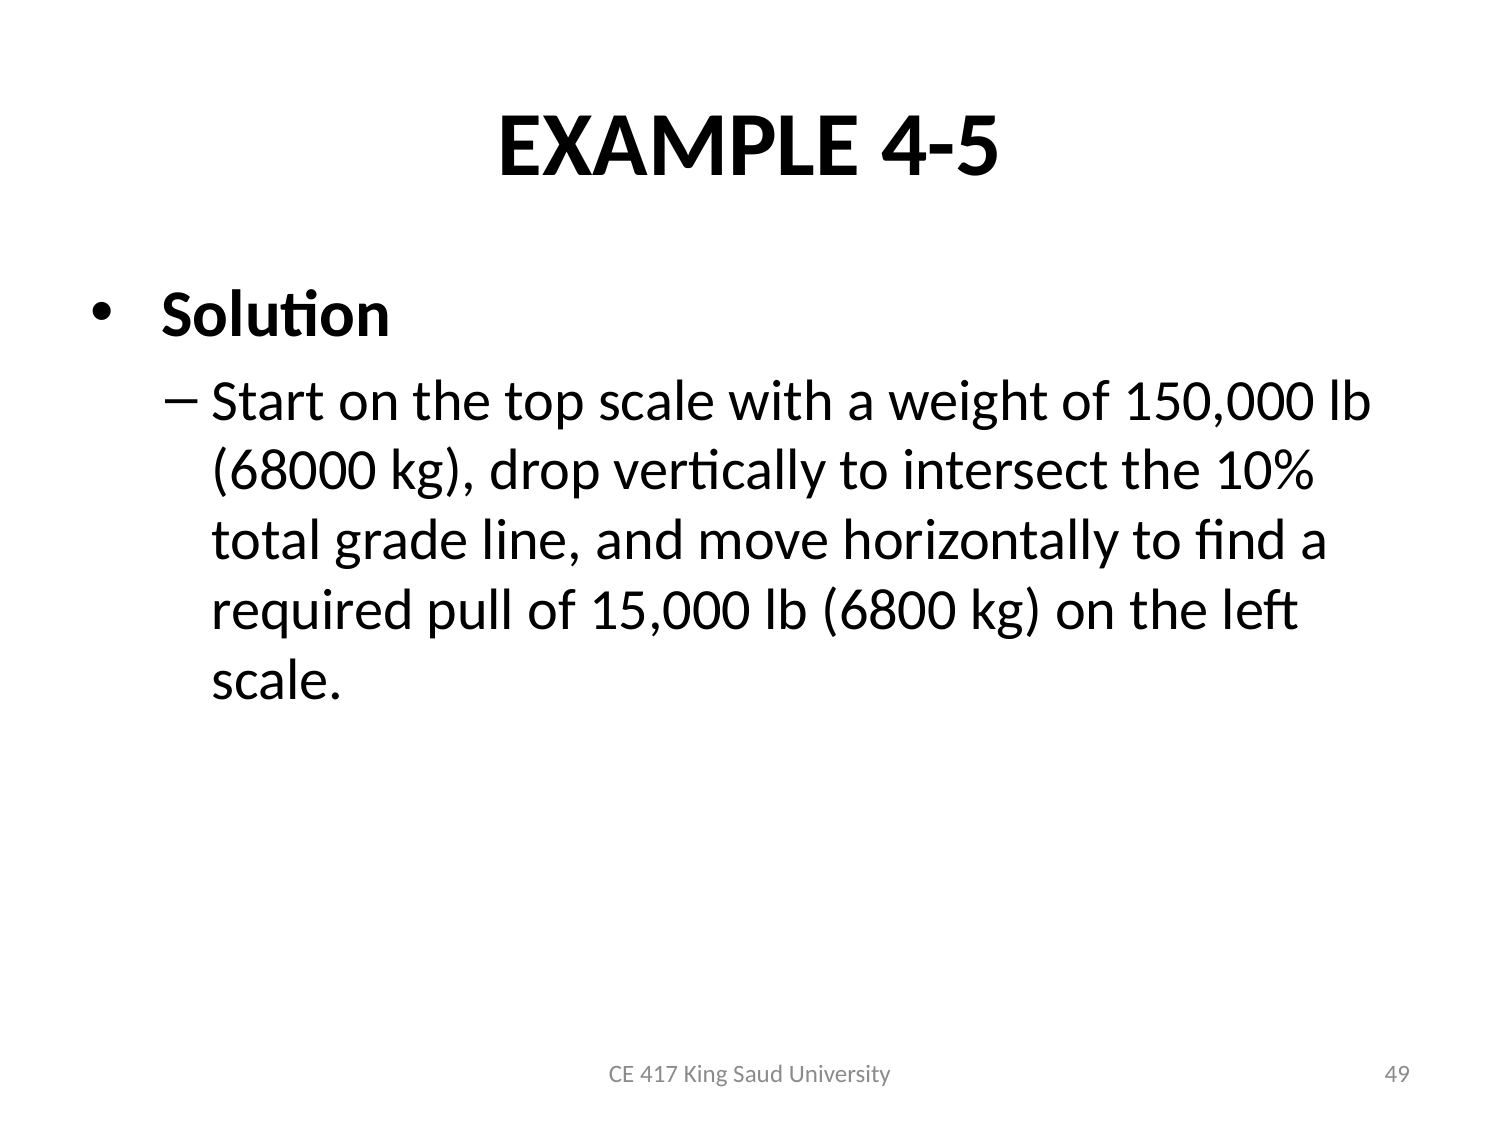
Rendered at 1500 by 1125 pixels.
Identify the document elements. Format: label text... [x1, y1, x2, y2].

slide_number 49 [1074, 1042, 1425, 1103]
list Solution Start on the top scale with a weight of 150,000 lb (68000 kg), drop vertically to intersect the 10% total grade line, and move horizontally to find a required pull of 15,000 lb (6800 kg) on the left scale. [75, 262, 1425, 1005]
footer CE 417 King Saud University [512, 1042, 988, 1103]
title EXAMPLE 4-5 [75, 45, 1425, 233]
